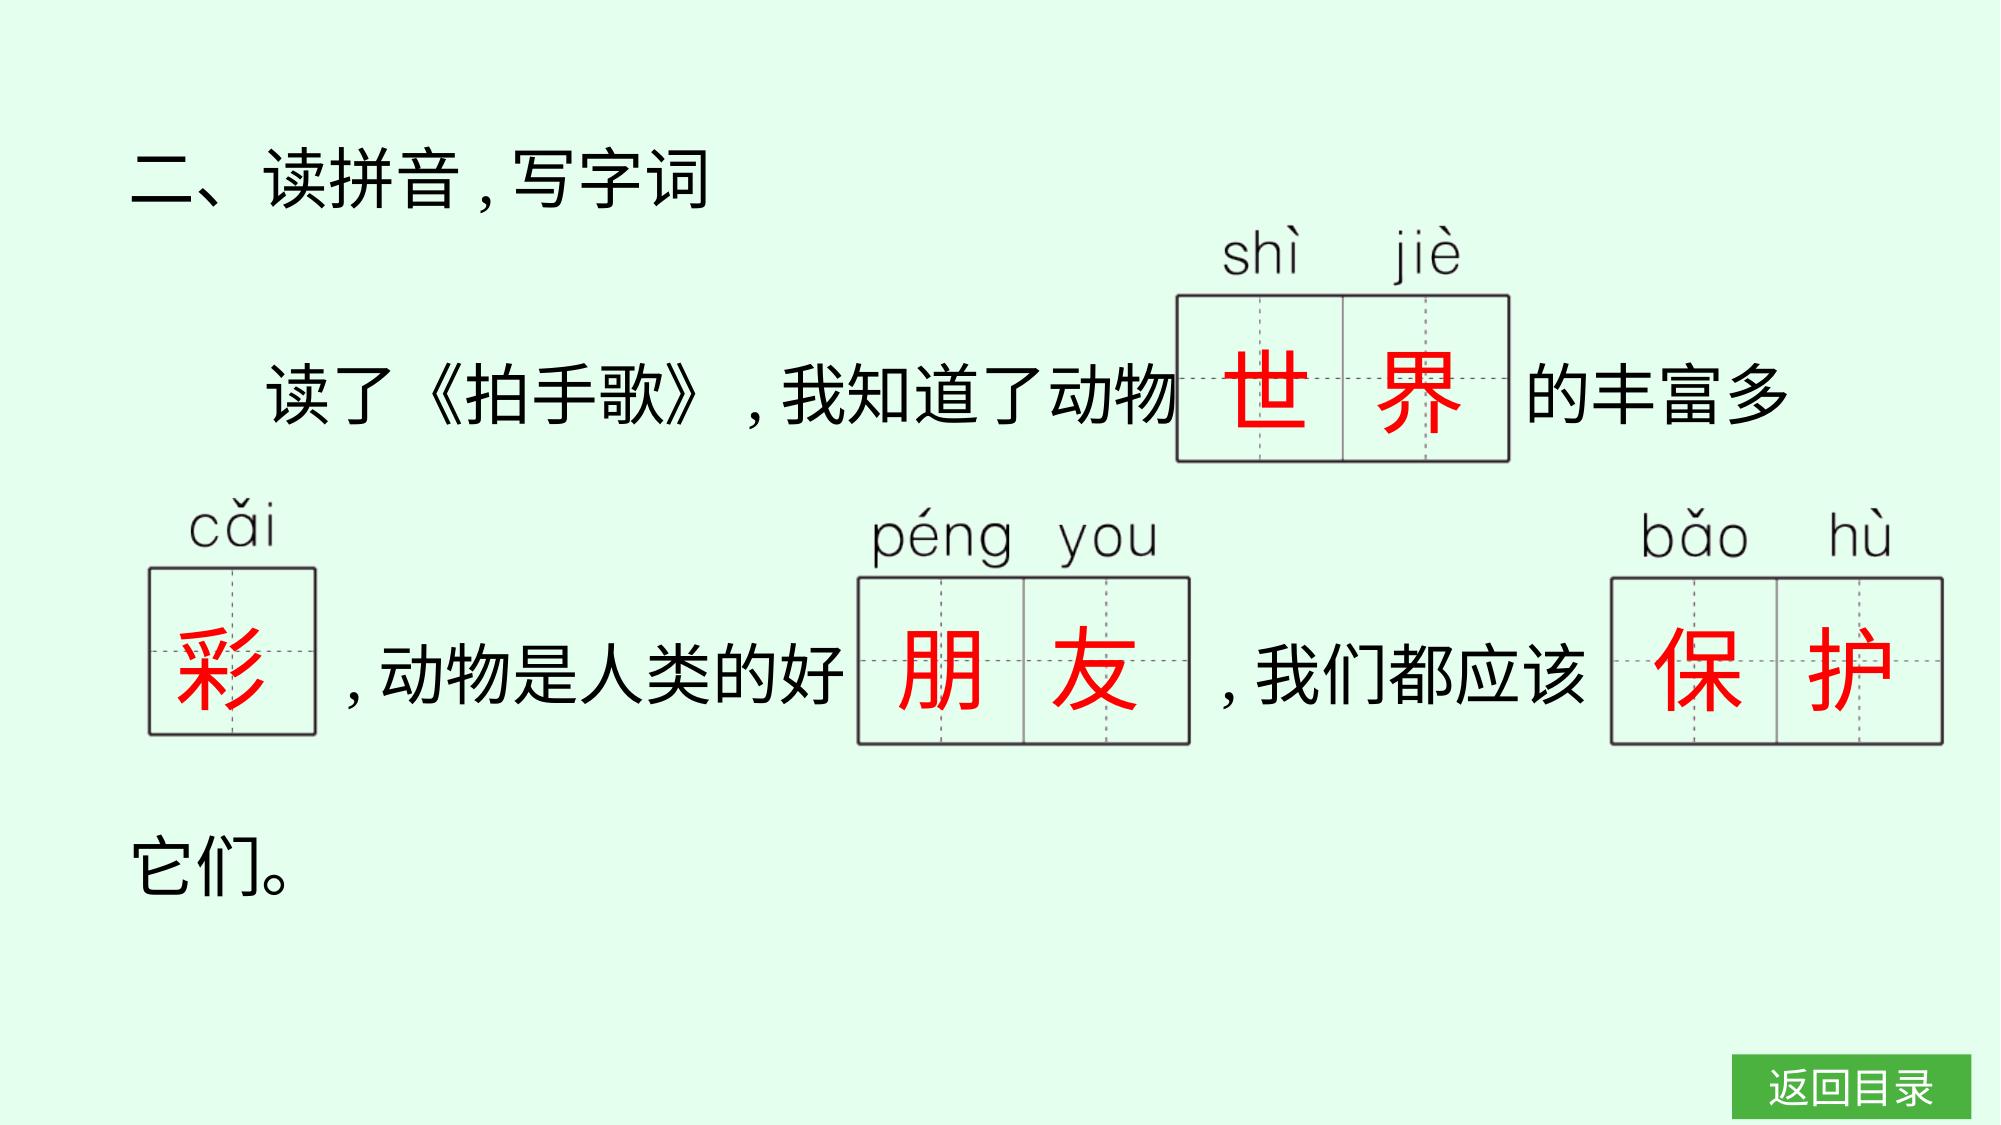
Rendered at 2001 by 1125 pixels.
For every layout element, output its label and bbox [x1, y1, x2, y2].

text_box [113, 113, 1957, 921]
